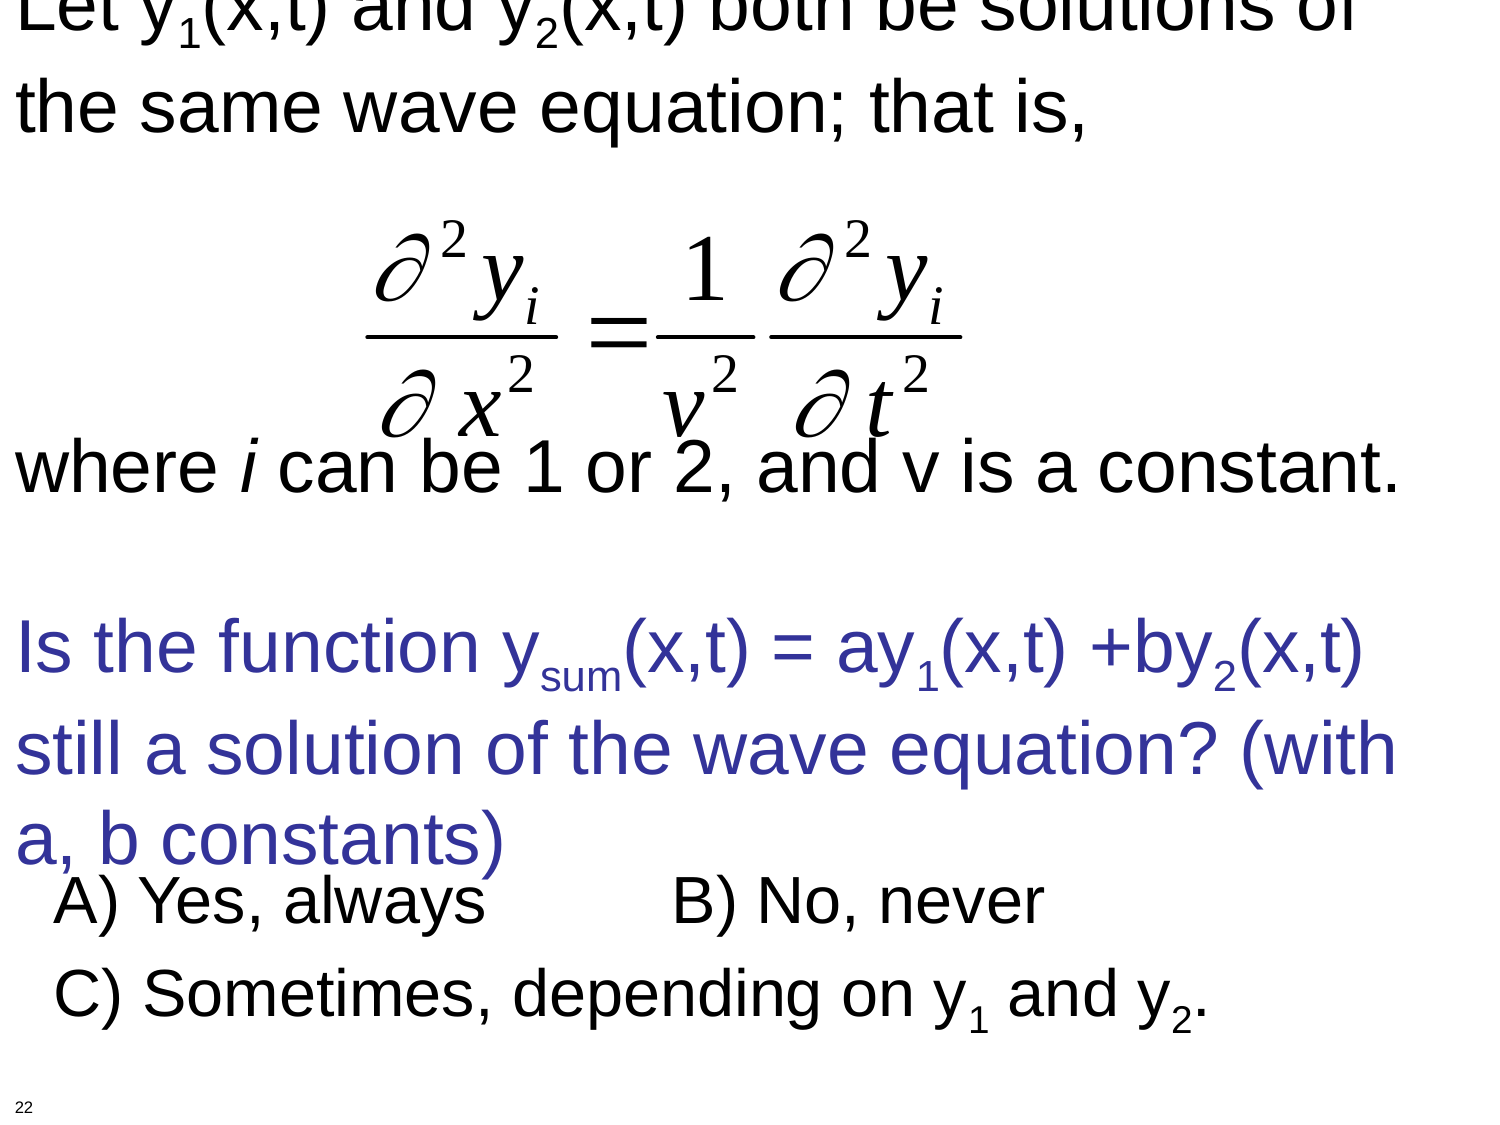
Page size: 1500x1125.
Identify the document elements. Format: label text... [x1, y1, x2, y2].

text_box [350, 193, 981, 481]
title Let y1(x,t) and y2(x,t) both be solutions of the same wave equation; that is, where i can be 1 or 2, and v is a constant. Is the function ysum(x,t) = ay1(x,t) +by2(x,t) still a solution of the wave equation? (with a, b constants) [0, 0, 1434, 836]
text_box 22 [0, 1089, 50, 1125]
list A) Yes, always B) No, never C) Sometimes, depending on y1 and y2. [38, 848, 1415, 1074]
